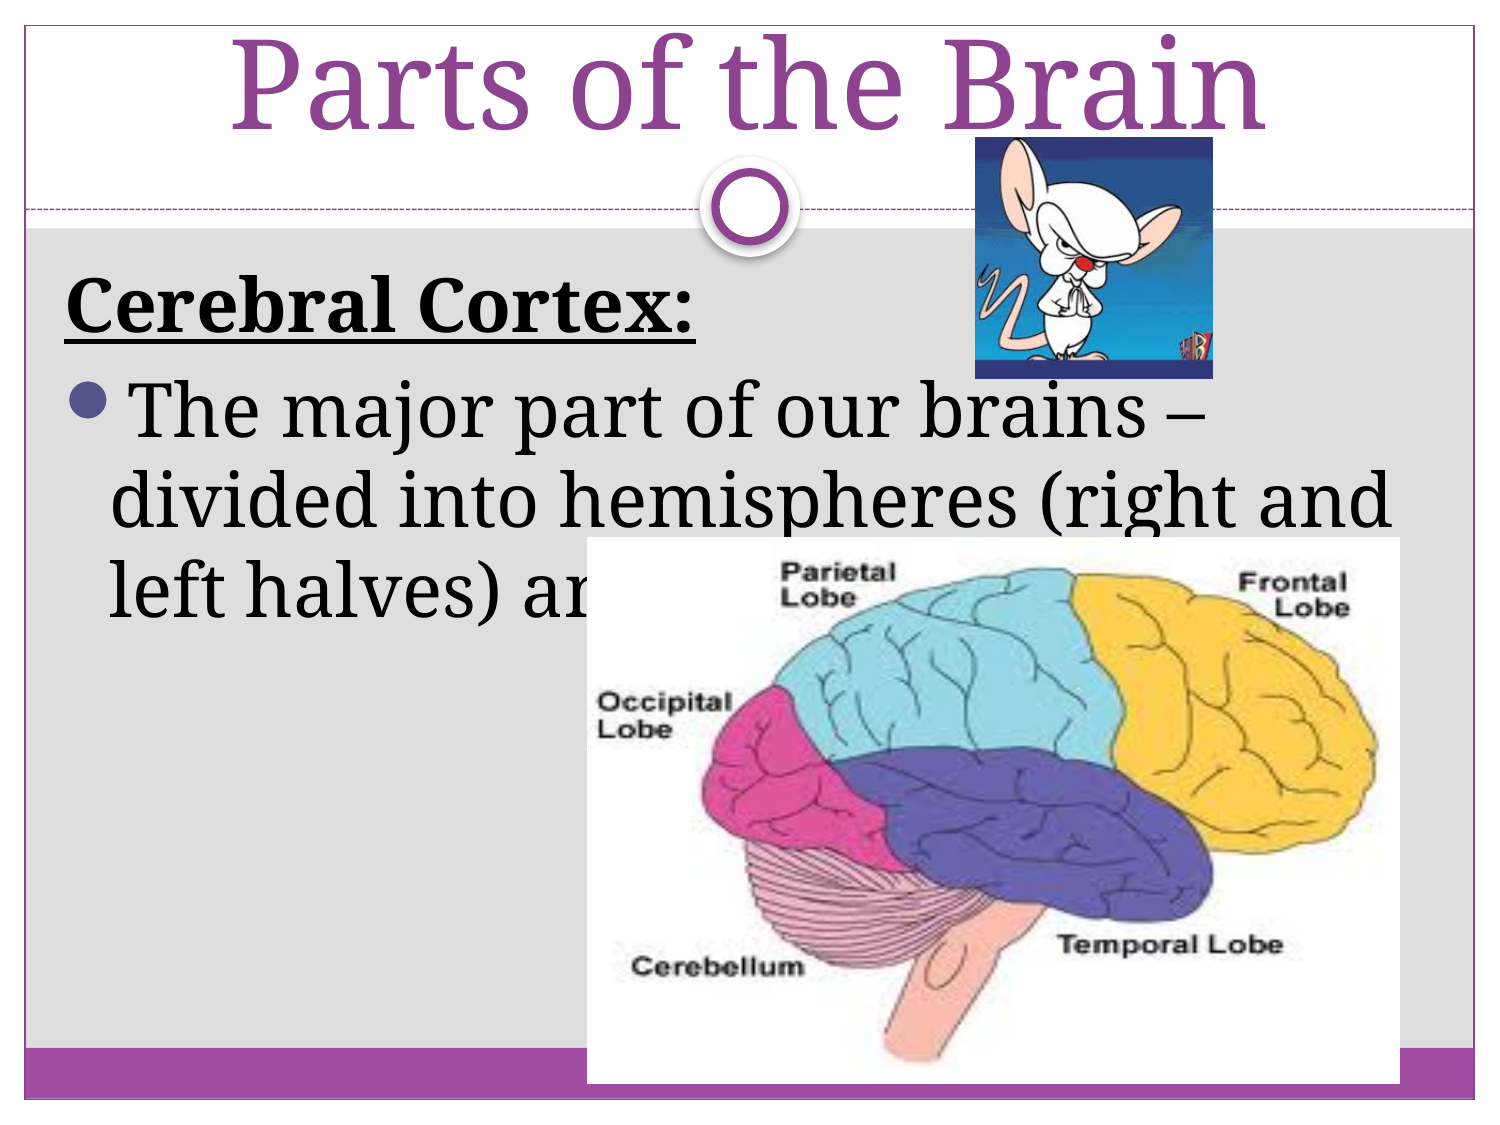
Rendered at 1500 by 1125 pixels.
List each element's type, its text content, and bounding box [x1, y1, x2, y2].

title Parts of the Brain [49, 37, 1450, 162]
list Cerebral Cortex: The major part of our brains – divided into hemispheres (right and left halves) and lobes (4). [49, 250, 1445, 1001]
picture [587, 537, 1401, 1085]
picture [974, 137, 1213, 379]
